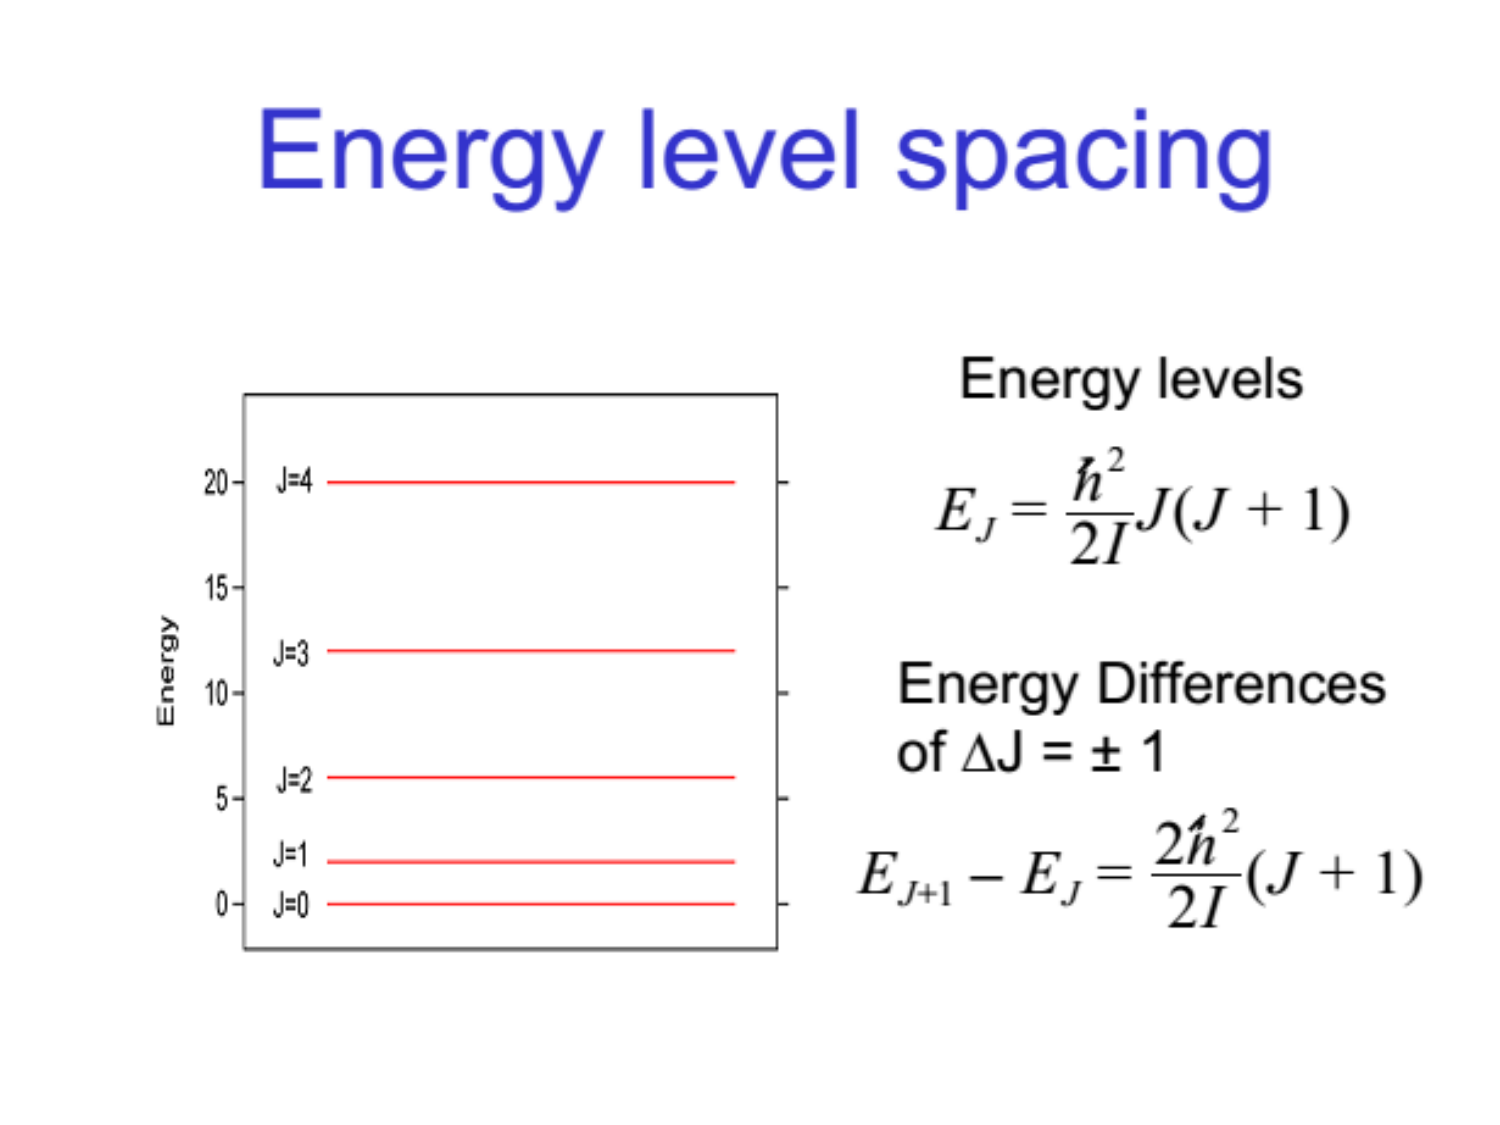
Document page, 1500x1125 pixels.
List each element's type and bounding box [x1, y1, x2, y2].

picture [49, 62, 1486, 1038]
